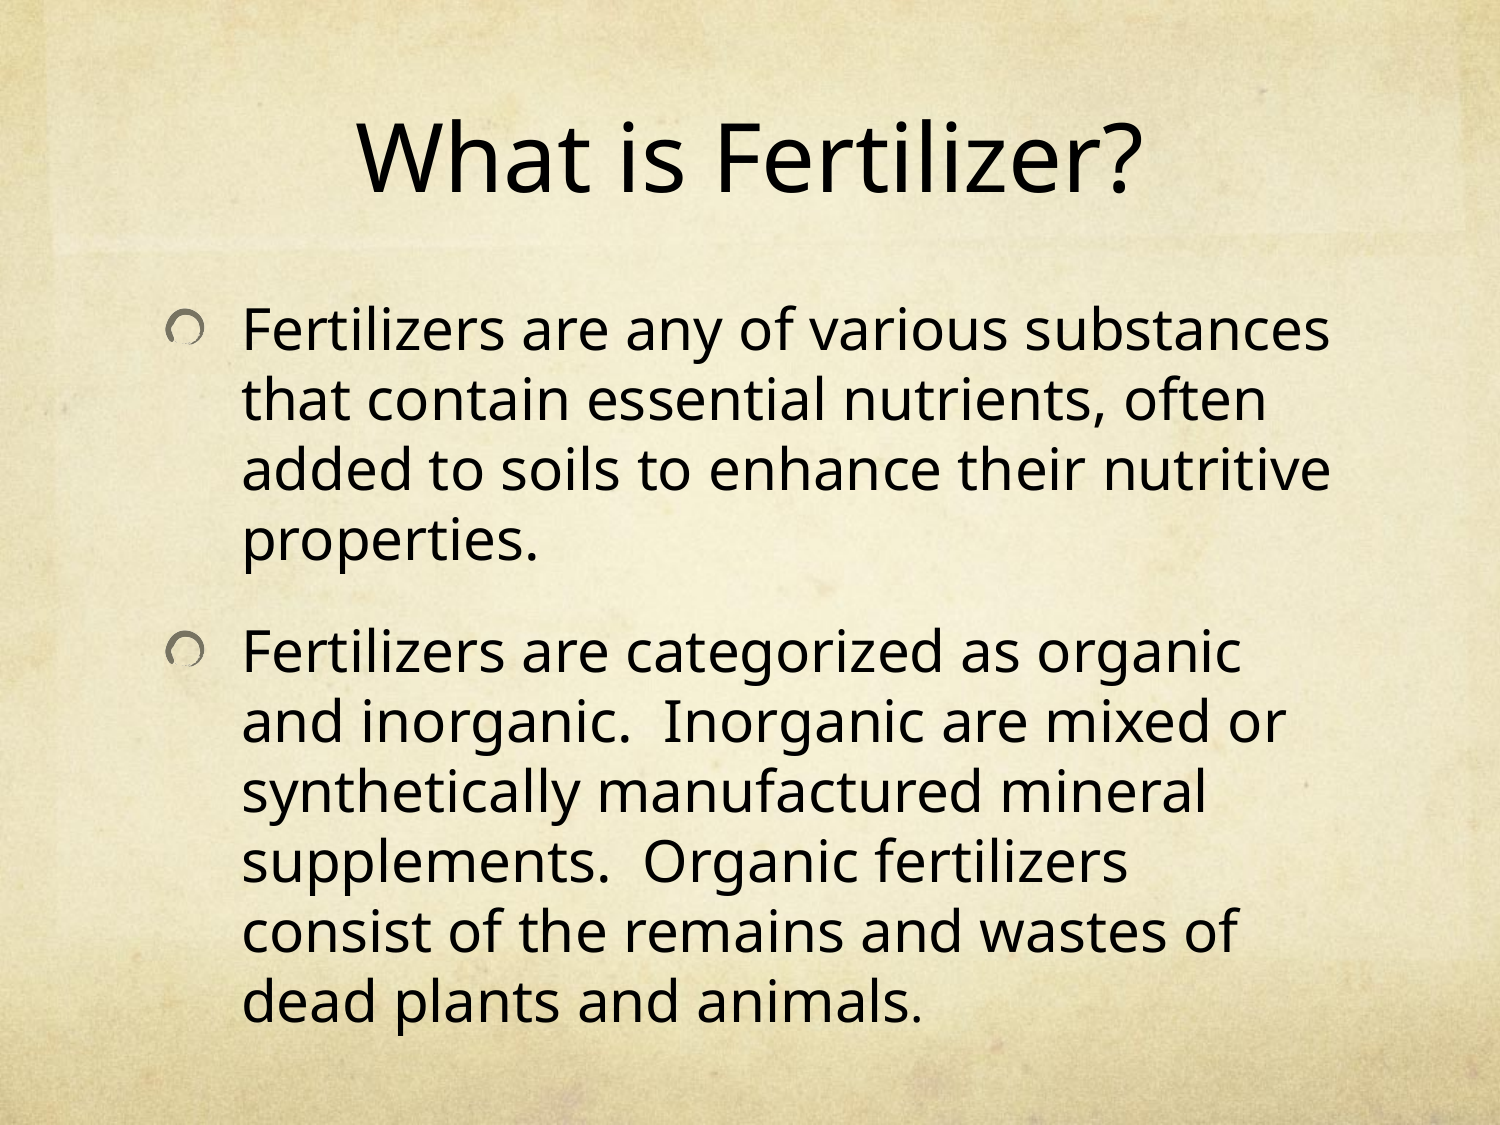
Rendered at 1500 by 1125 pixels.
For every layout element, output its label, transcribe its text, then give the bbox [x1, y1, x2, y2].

picture [0, 0, 1500, 1125]
list Fertilizers are any of various substances that contain essential nutrients, often added to soils to enhance their nutritive properties. Fertilizers are categorized as organic and inorganic. Inorganic are mixed or synthetically manufactured mineral supplements. Organic fertilizers consist of the remains and wastes of dead plants and animals. [150, 284, 1350, 950]
title What is Fertilizer? [150, 82, 1350, 225]
